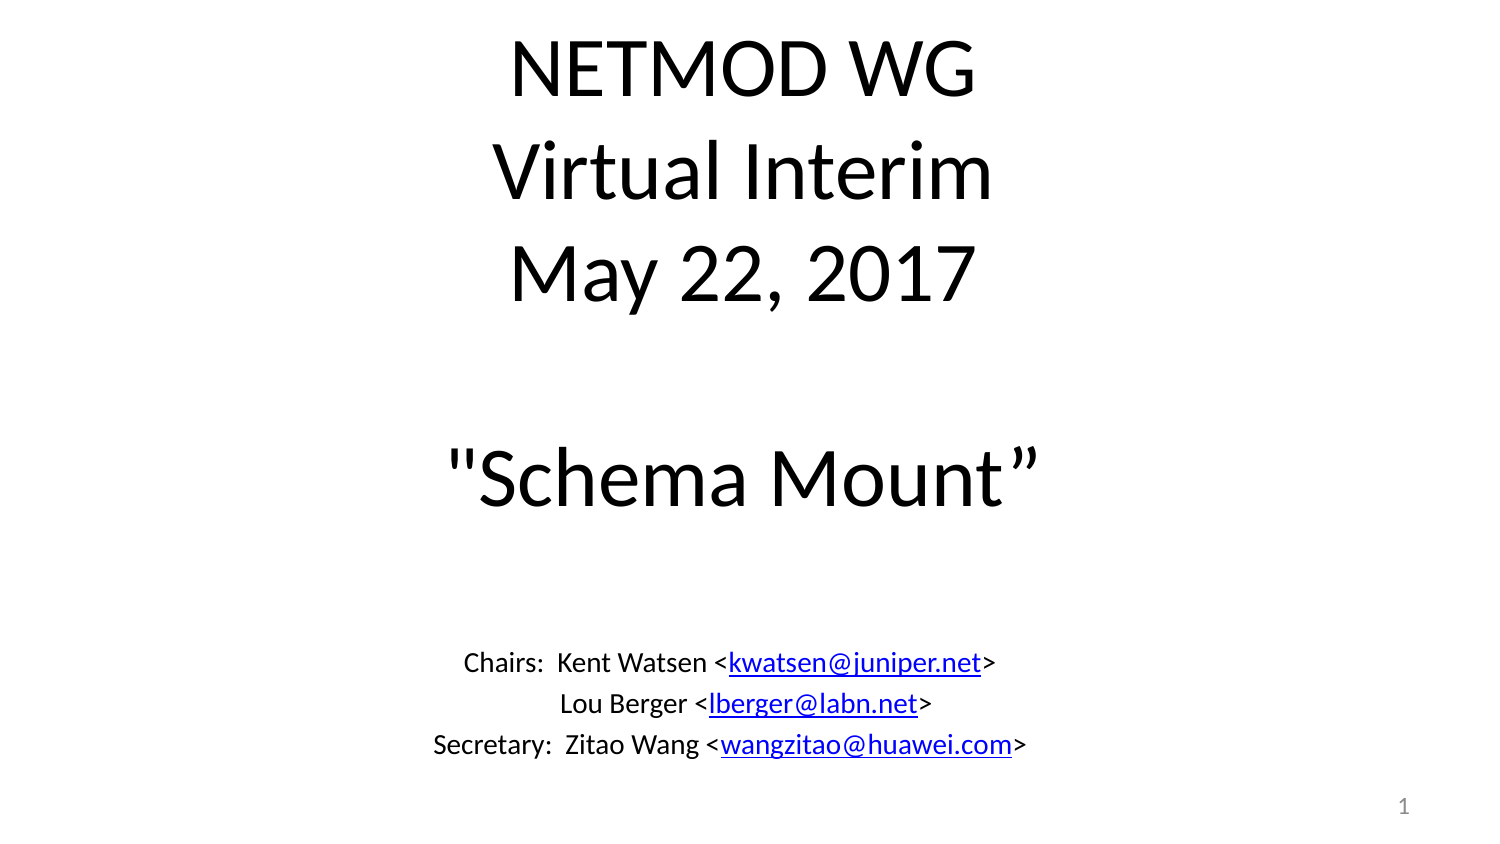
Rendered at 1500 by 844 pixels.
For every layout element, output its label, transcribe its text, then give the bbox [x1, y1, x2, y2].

title NETMOD WG Virtual Interim May 22, 2017 "Schema Mount” [106, 1, 1382, 622]
slide_number 1 [1074, 782, 1425, 827]
subtitle Chairs: Kent Watsen <kwatsen@juniper.net> Lou Berger <lberger@labn.net> Secretary: Zitao Wang <wangzitao@huawei.com> [66, 622, 1394, 782]
